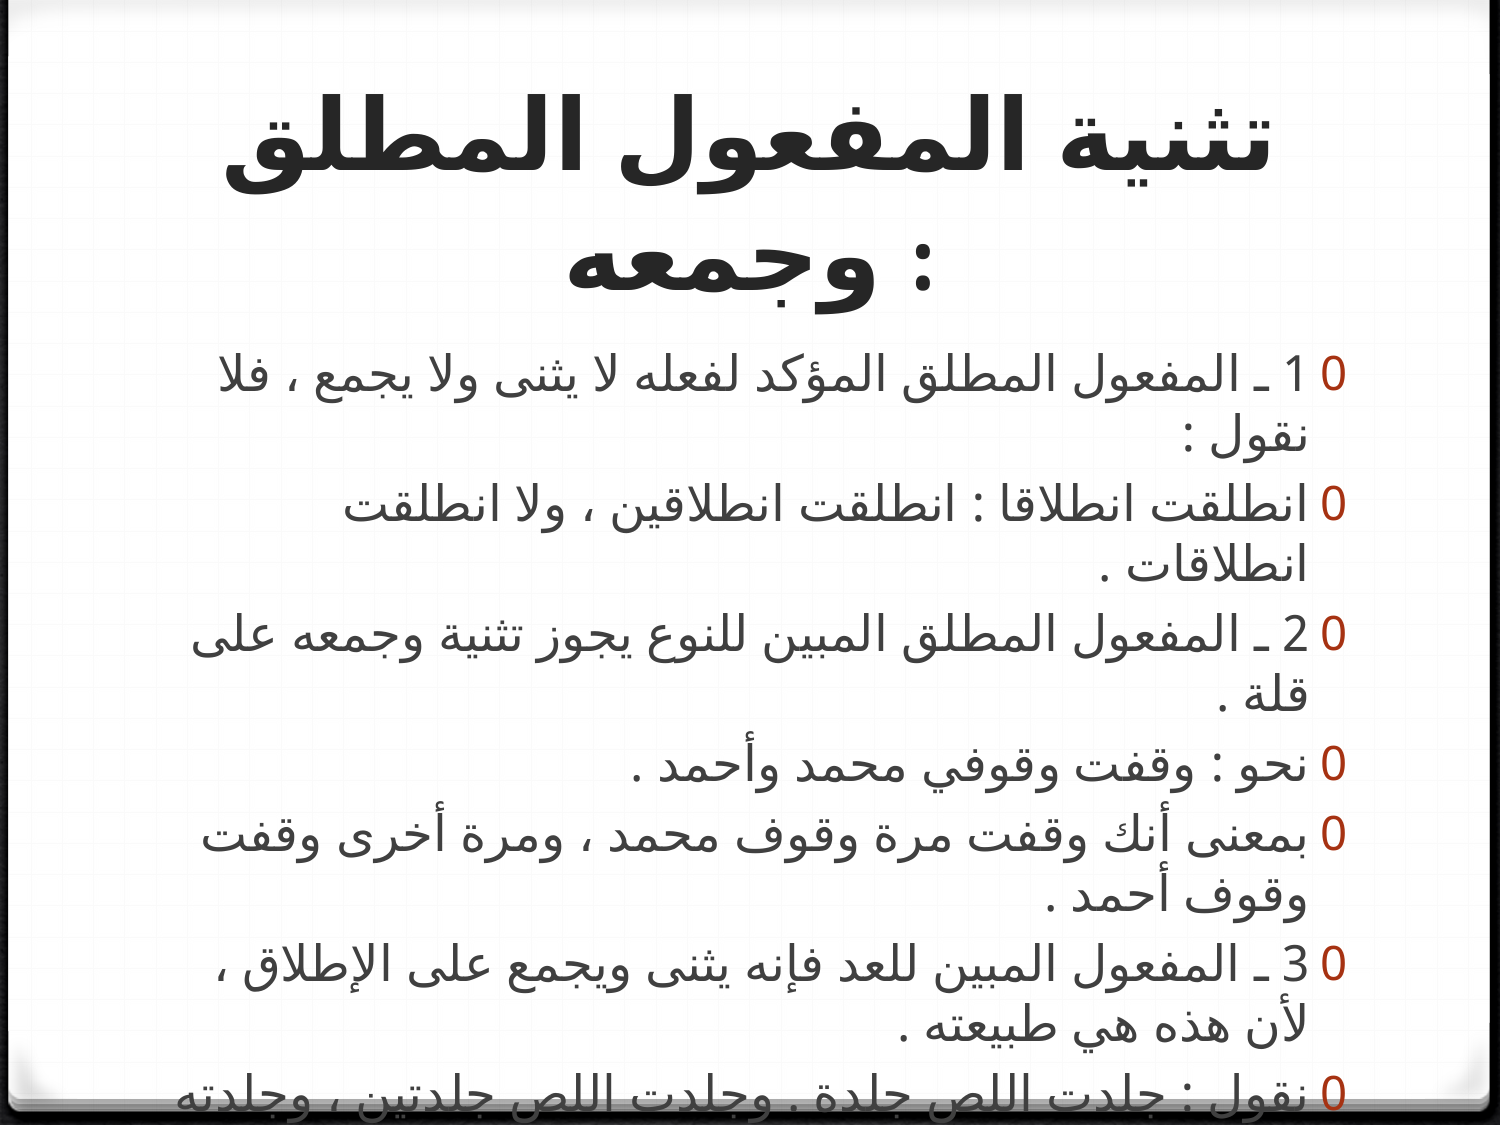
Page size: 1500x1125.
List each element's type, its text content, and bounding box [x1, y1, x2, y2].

list 1 ـ المفعول المطلق المؤكد لفعله لا يثنى ولا يجمع ، فلا نقول : انطلقت انطلاقا : انطلقت انطلاقين ، ولا انطلقت انطلاقات . 2 ـ المفعول المطلق المبين للنوع يجوز تثنية وجمعه على قلة . نحو : وقفت وقوفي محمد وأحمد . بمعنى أنك وقفت مرة وقوف محمد ، ومرة أخرى وقفت وقوف أحمد . 3 ـ المفعول المبين للعد فإنه يثنى ويجمع على الإطلاق ، لأن هذه هي طبيعته . نقول : جلدت اللص جلدة . وجلدت اللص جلدتين ، وجلدته جلدات . [137, 334, 1363, 983]
title تثنية المفعول المطلق وجمعه : [90, 71, 1410, 309]
picture [0, 0, 1500, 1125]
